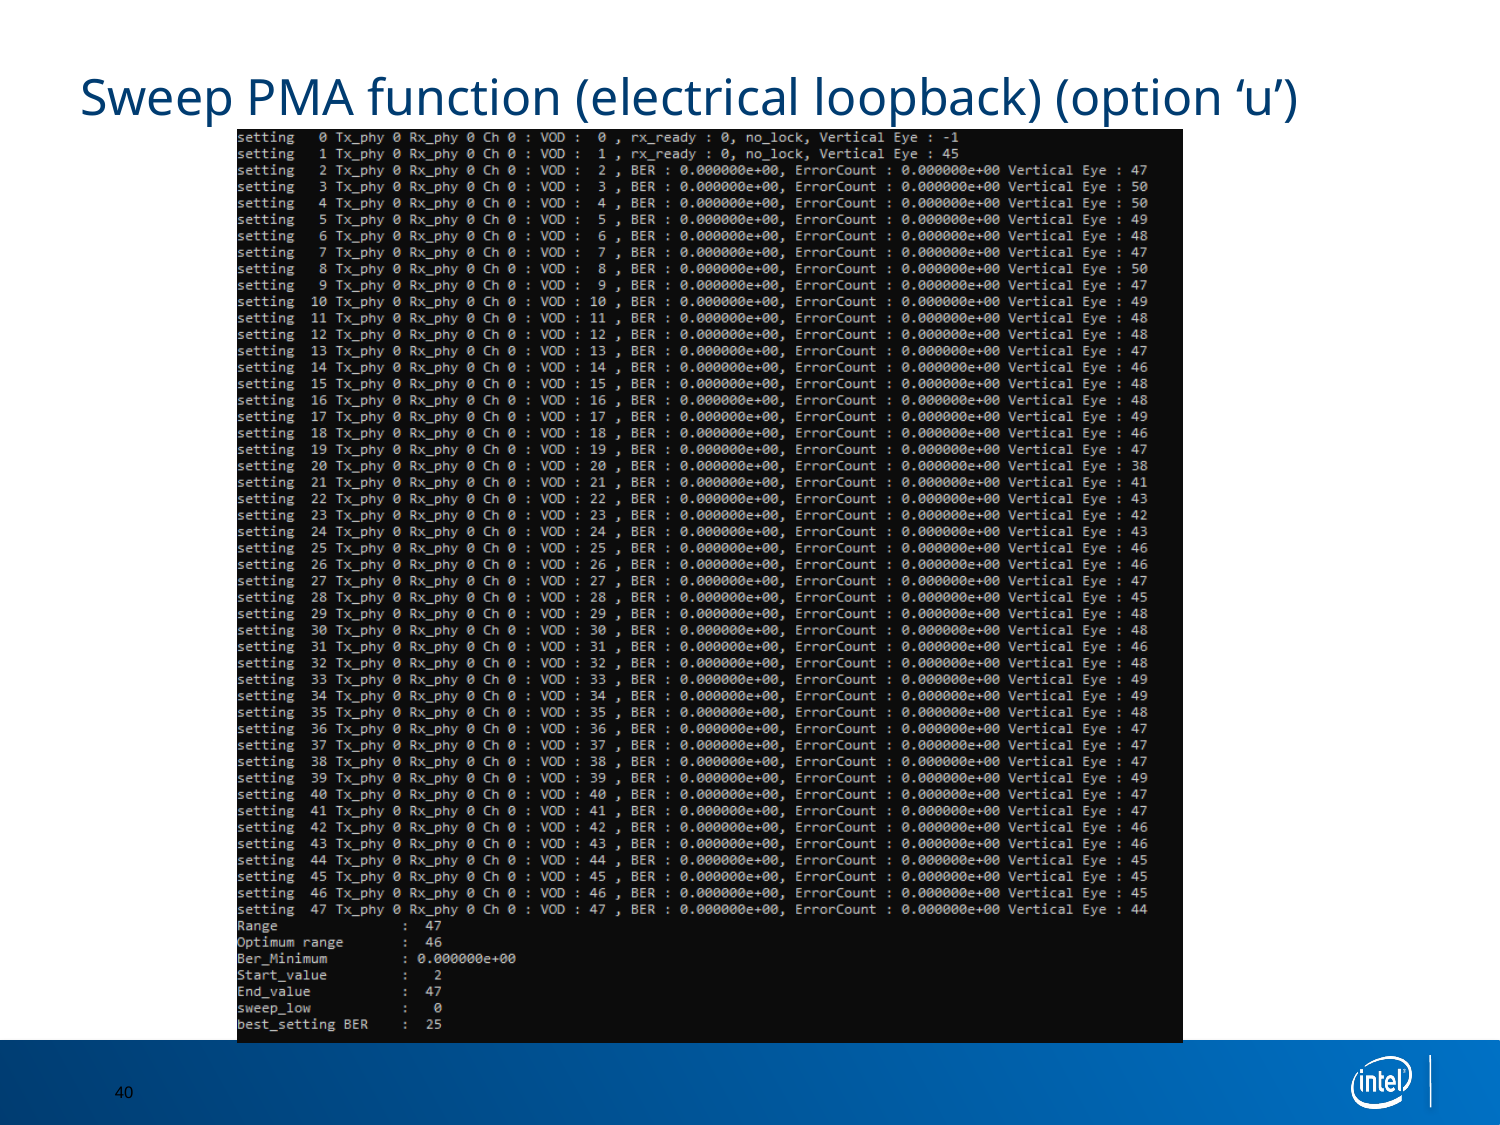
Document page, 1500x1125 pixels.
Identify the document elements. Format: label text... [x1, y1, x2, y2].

picture [237, 129, 1183, 1043]
slide_number 40 [19, 1069, 134, 1116]
picture [1351, 1056, 1412, 1109]
title Sweep PMA function (electrical loopback) (option ‘u’) [80, 65, 1442, 194]
